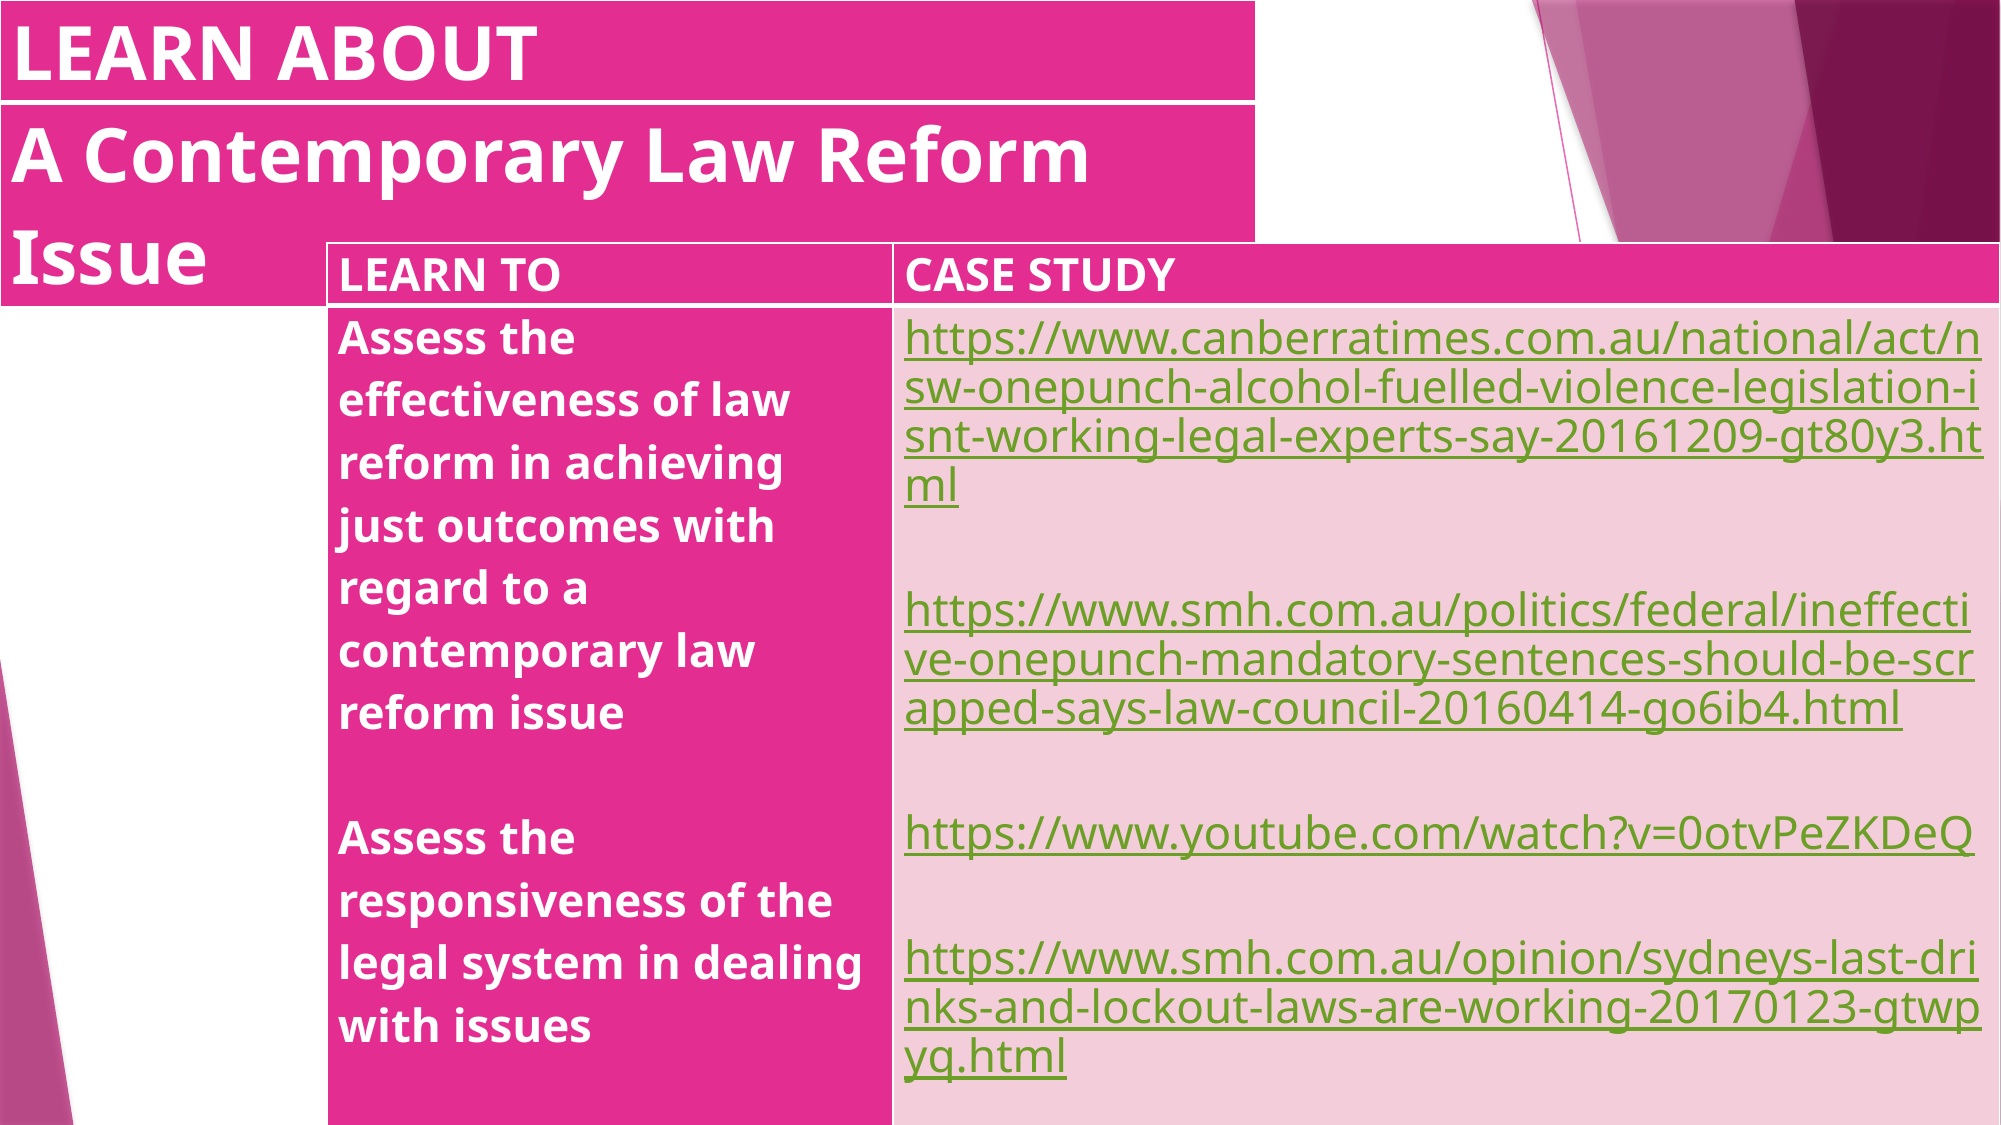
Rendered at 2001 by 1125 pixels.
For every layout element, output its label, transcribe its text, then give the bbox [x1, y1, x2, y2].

table_header LEARN TO [328, 244, 892, 303]
table_header LEARN ABOUT [1, 1, 1255, 100]
table_cell A Contemporary Law Reform Issue [1, 105, 1255, 306]
table_cell Assess the effectiveness of law reform in achieving just outcomes with regard to a contemporary law reform issue Assess the responsiveness of the legal system in dealing with issues Assess the development and reform of law as a reflection of society [328, 308, 892, 1125]
table_header CASE STUDY [894, 244, 1999, 303]
table_cell https://www.canberratimes.com.au/national/act/nsw-onepunch-alcohol-fuelled-violence-legislation-isnt-working-legal-experts-say-20161209-gt80y3.html https://www.smh.com.au/politics/federal/ineffective-onepunch-mandatory-sentences-should-be-scrapped-says-law-council-20160414-go6ib4.html https://www.youtube.com/watch?v=0otvPeZKDeQ https://www.smh.com.au/opinion/sydneys-last-drinks-and-lockout-laws-are-working-20170123-gtwpyq.html [894, 308, 1999, 1125]
